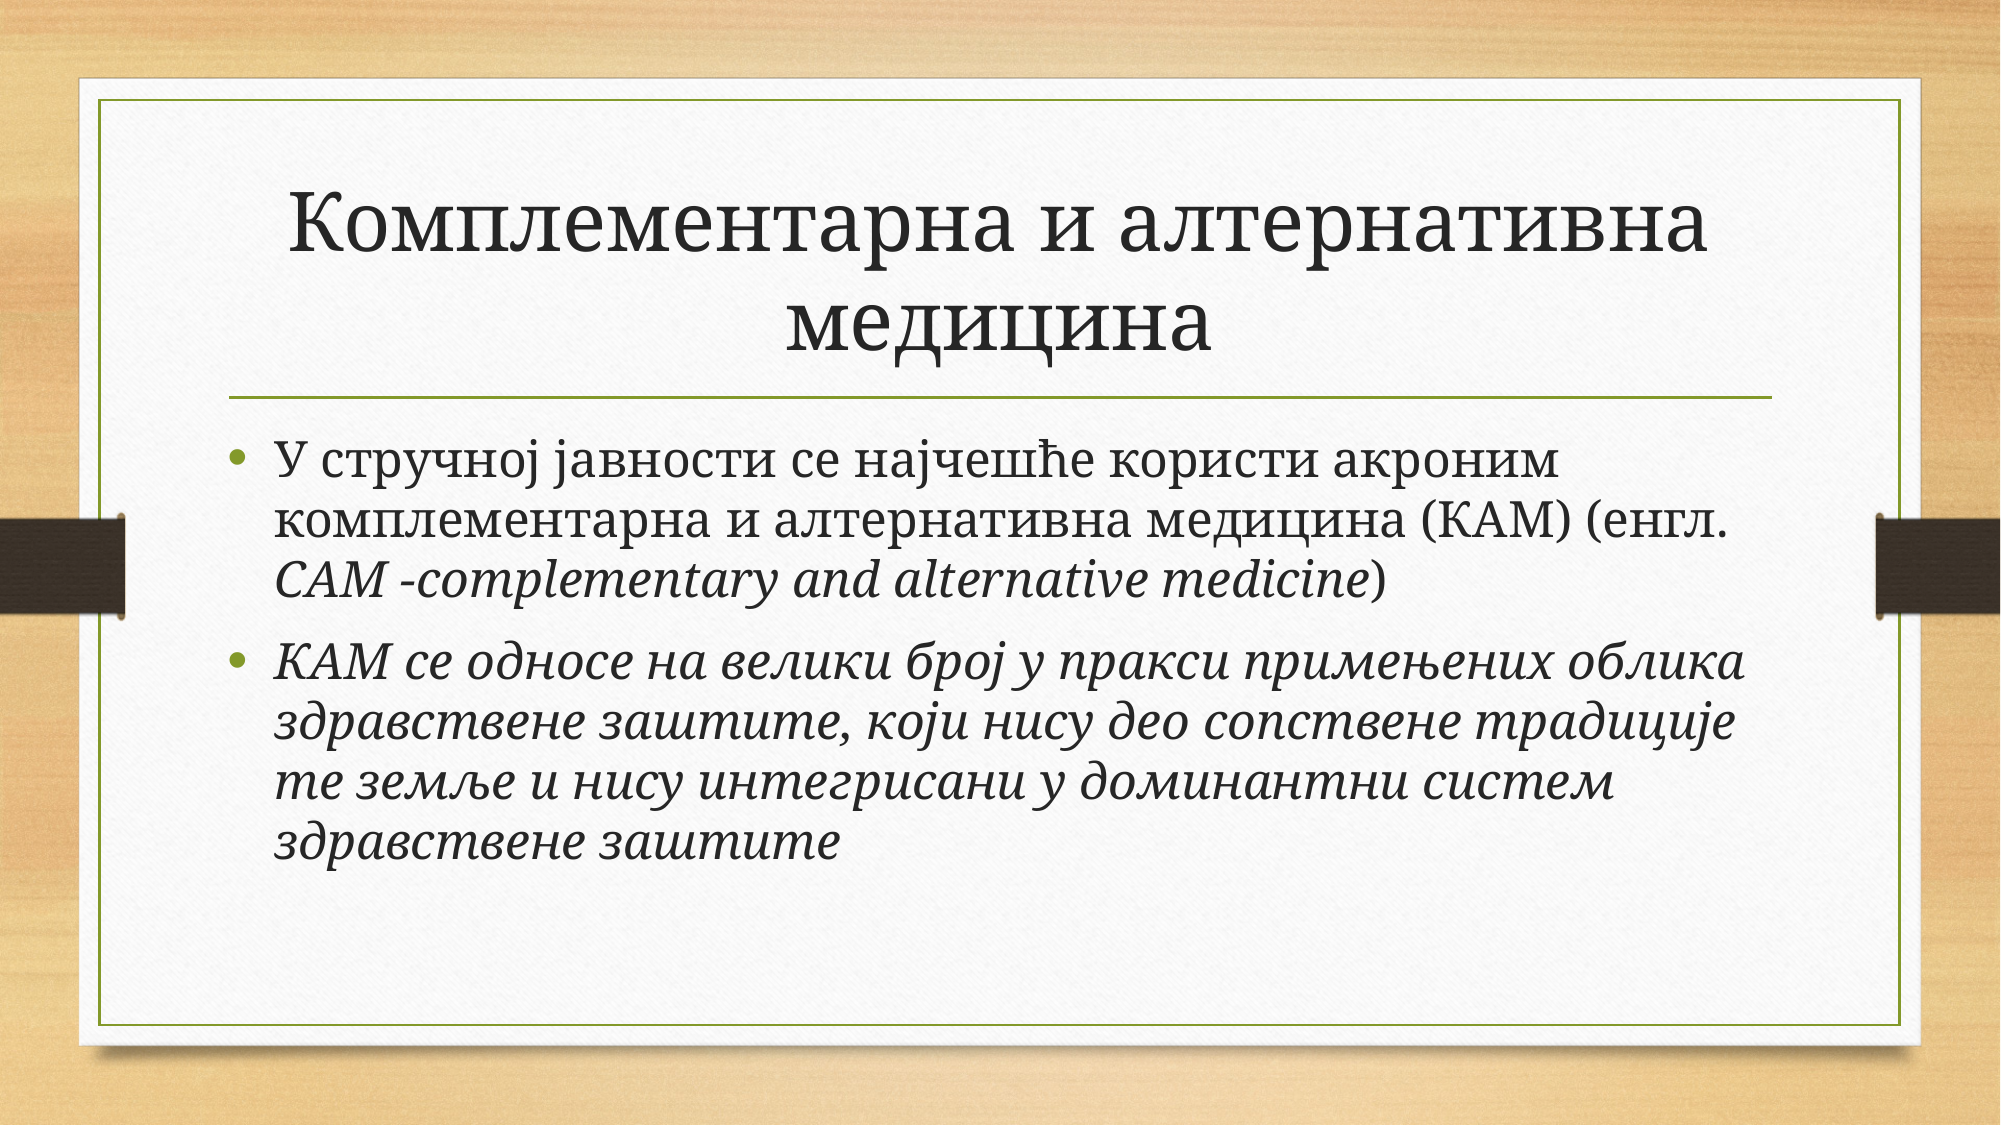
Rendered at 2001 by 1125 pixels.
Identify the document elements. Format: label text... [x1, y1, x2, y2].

list У стручној јавности се најчешће користи акроним комплементарна и алтернативна медицина (КАМ) (енгл. CAM -complementary and alternative medicine) КАМ се односе на велики број у пракси примењених облика здравствене заштите, који нису део сопствене традиције те земље и нису интегрисани у доминантни систем здравствене заштите [212, 419, 1788, 964]
title Комплементарна и алтернативна медицина [212, 161, 1788, 375]
picture [0, 0, 2001, 1125]
